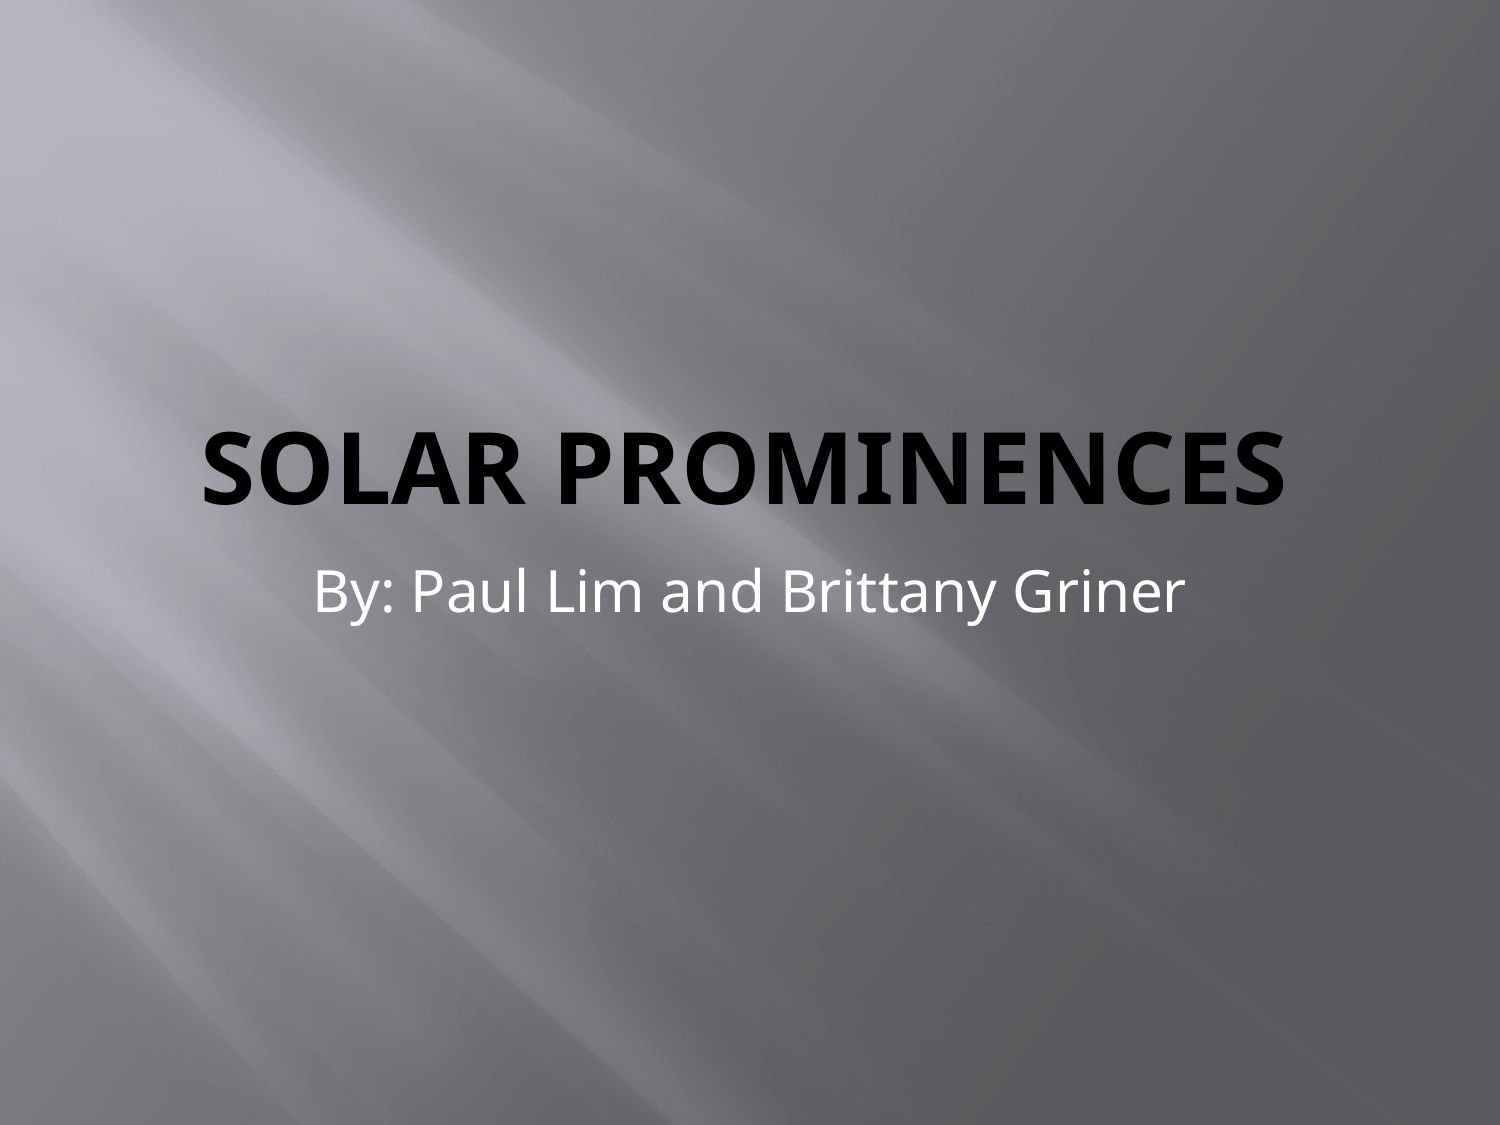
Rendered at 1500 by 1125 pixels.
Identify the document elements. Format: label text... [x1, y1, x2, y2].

title Solar Prominences [69, 224, 1420, 525]
subtitle By: Paul Lim and Brittany Griner [225, 546, 1275, 834]
